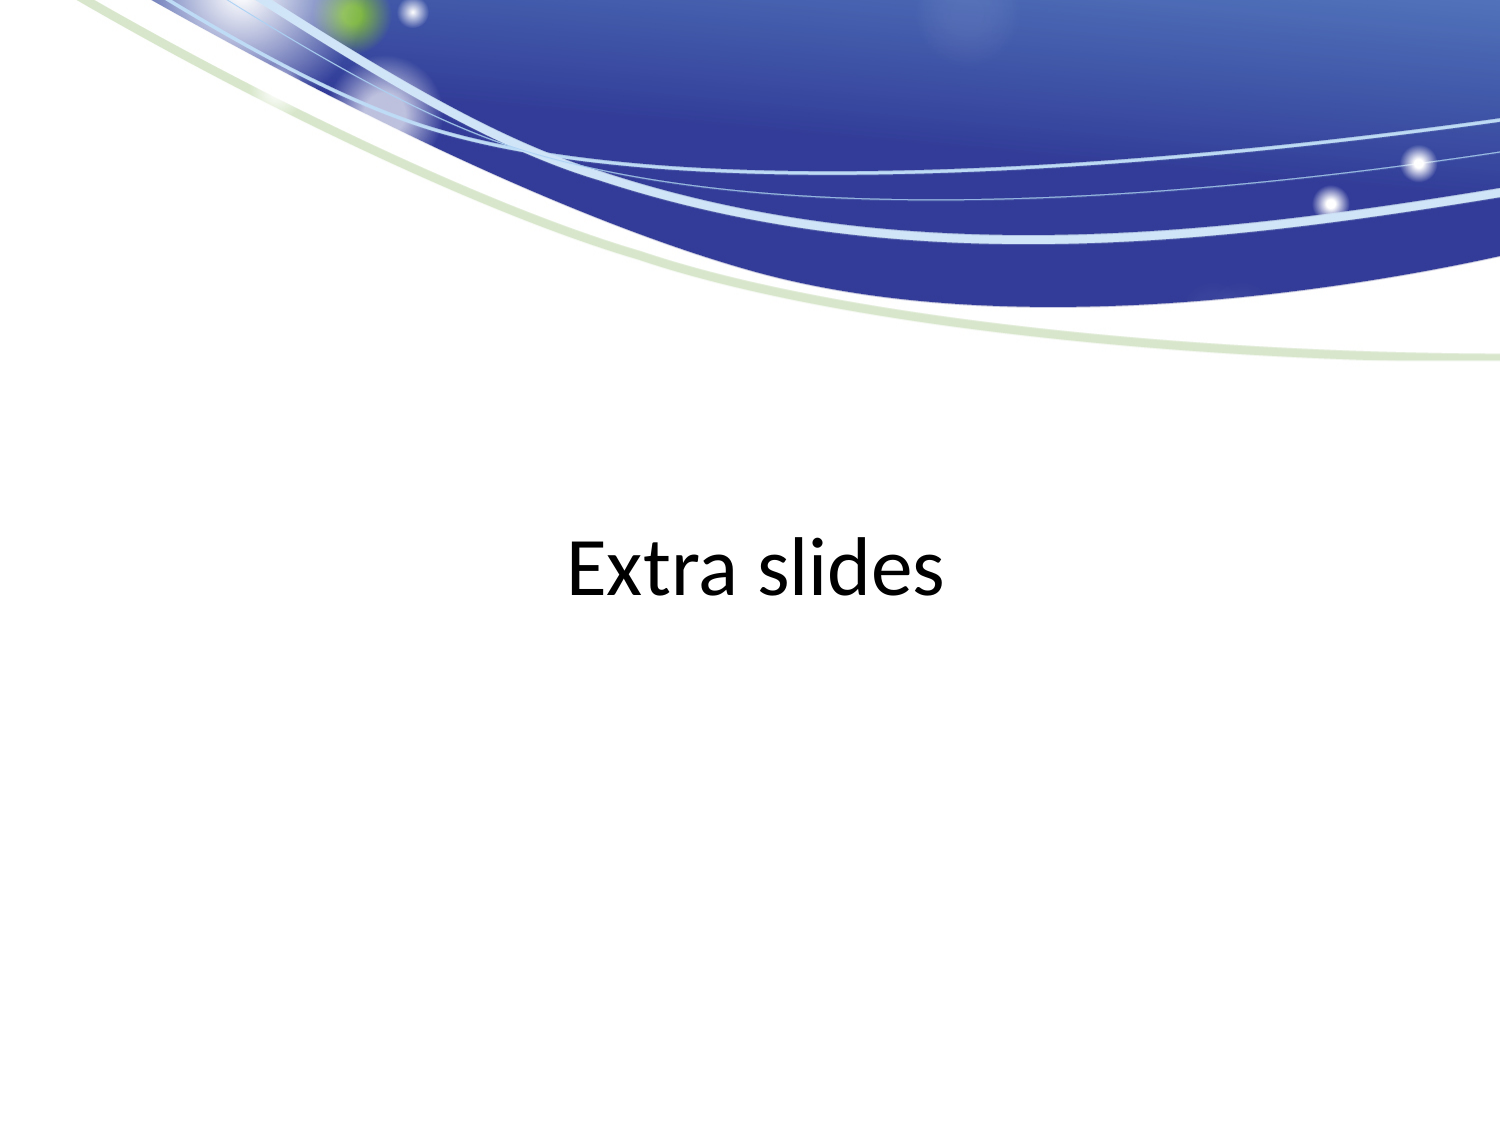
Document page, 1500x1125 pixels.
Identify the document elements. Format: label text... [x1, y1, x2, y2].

picture [0, 0, 1500, 1125]
list Extra slides [29, 314, 1483, 1106]
